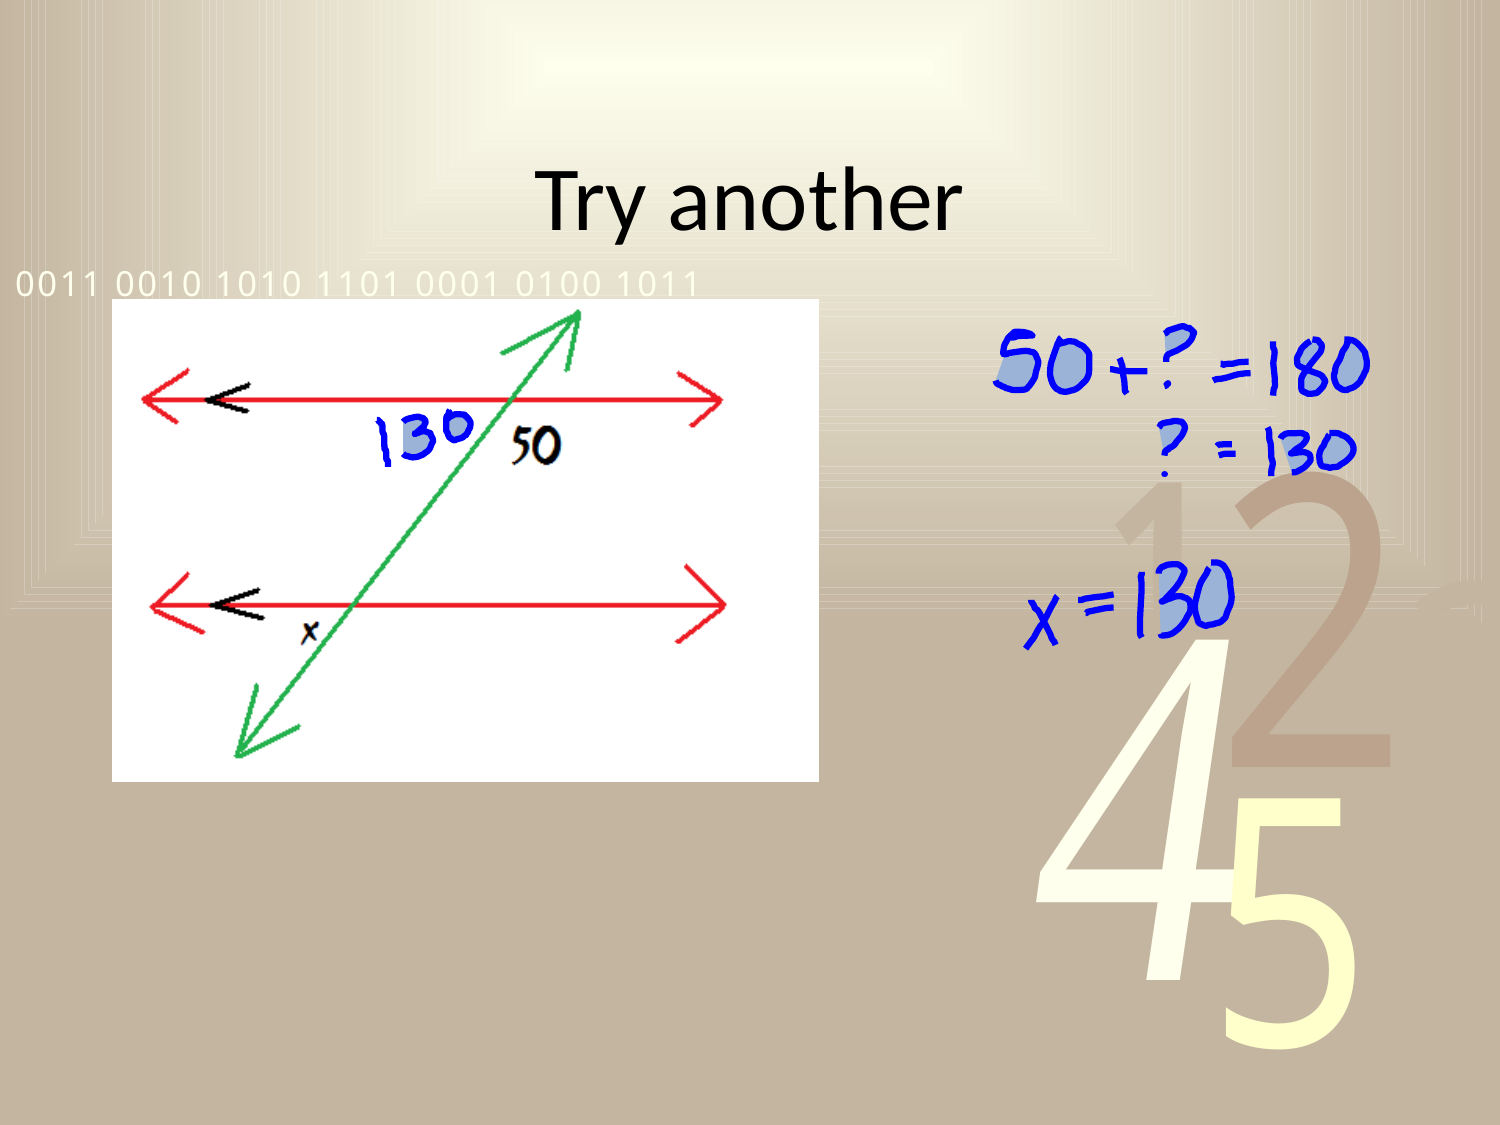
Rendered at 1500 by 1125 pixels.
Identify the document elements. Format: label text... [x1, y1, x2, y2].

text_box [1333, 339, 1367, 390]
text_box [1297, 339, 1326, 394]
text_box [1158, 420, 1185, 456]
title Try another [112, 99, 1388, 288]
text_box [1050, 337, 1090, 392]
text_box [995, 331, 1039, 390]
text_box [1194, 562, 1232, 626]
text_box [1164, 326, 1195, 362]
text_box [1280, 433, 1311, 473]
text_box [1025, 596, 1058, 649]
text_box [1213, 373, 1251, 381]
text_box [1319, 433, 1354, 468]
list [112, 299, 819, 782]
text_box [1158, 564, 1191, 636]
text_box [1267, 427, 1273, 477]
